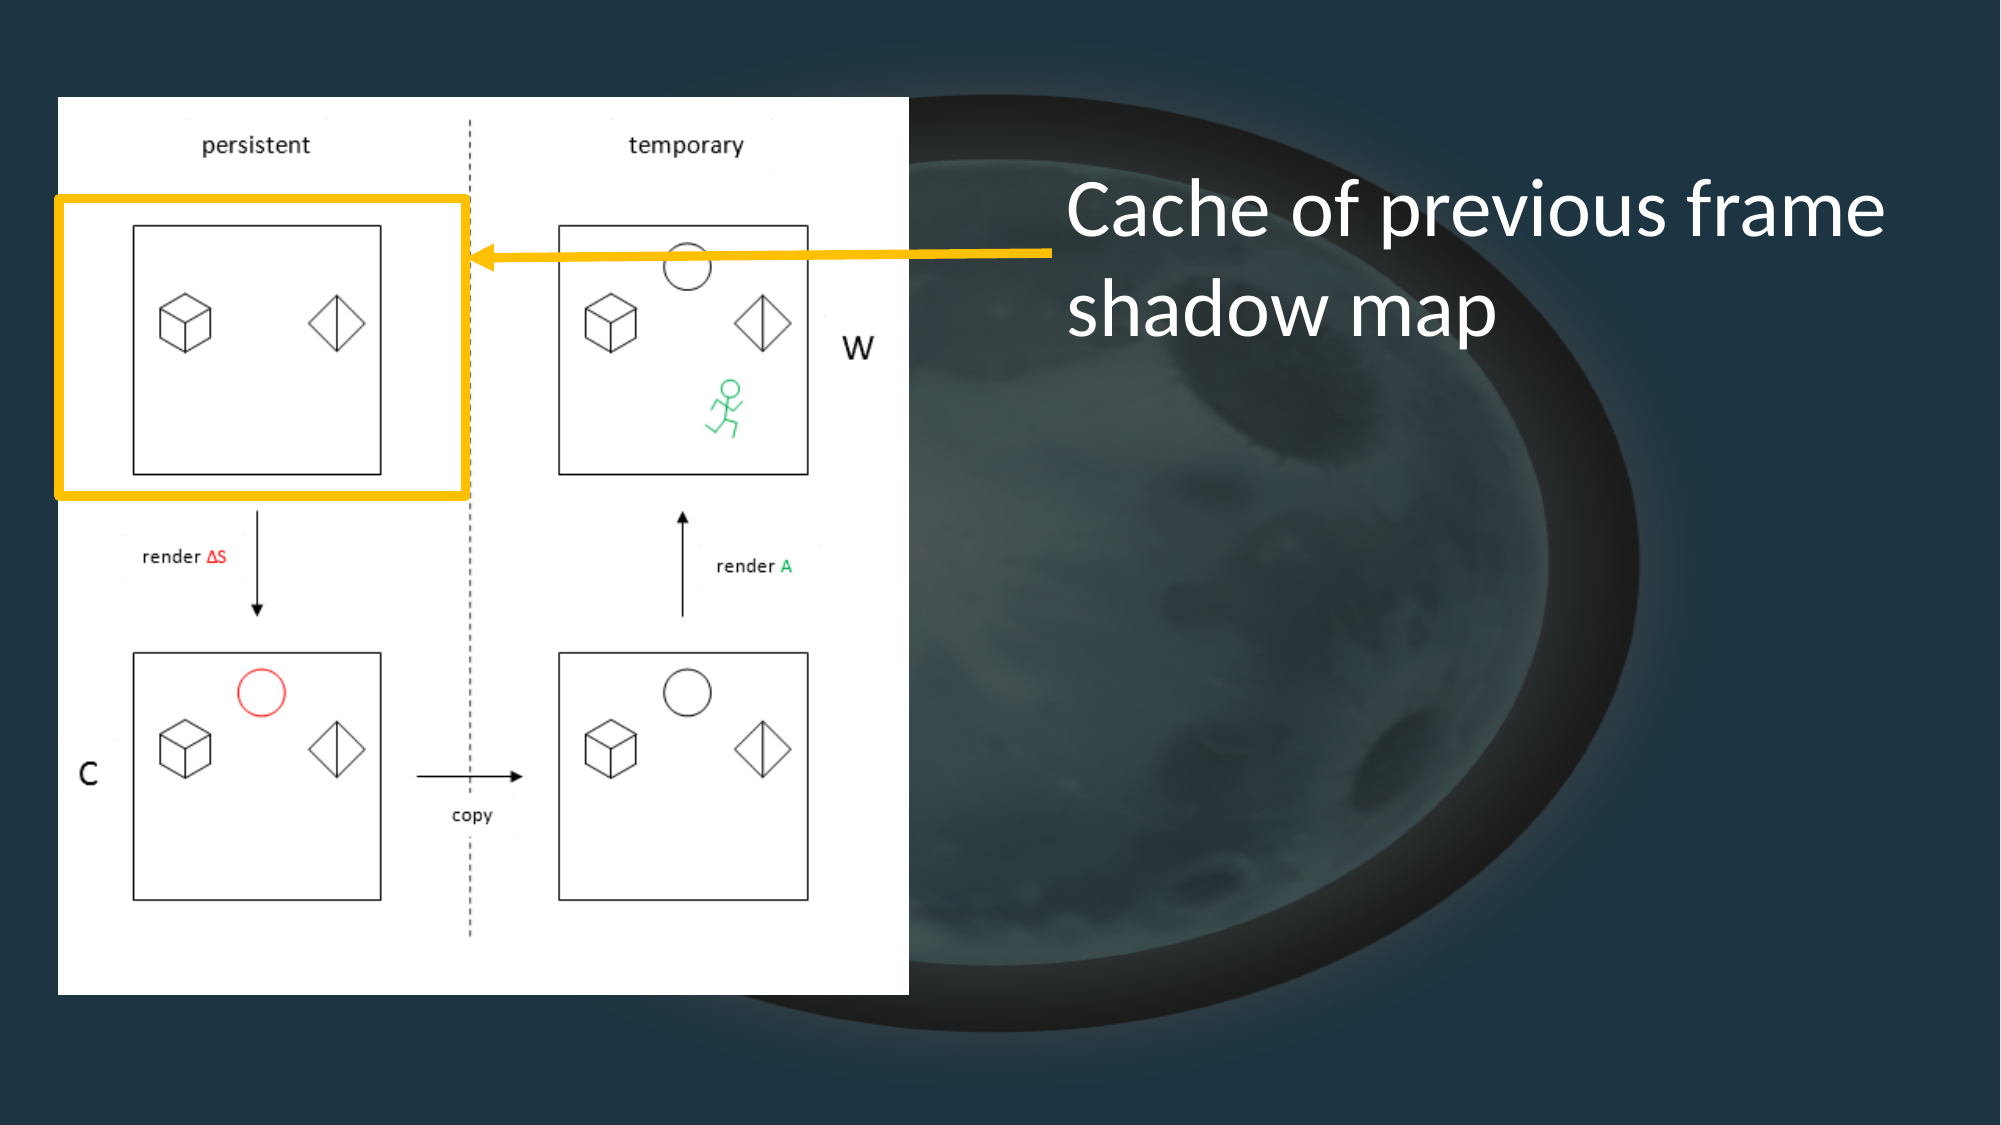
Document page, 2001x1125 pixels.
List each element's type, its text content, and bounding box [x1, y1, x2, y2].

picture [0, 0, 2001, 1125]
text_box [465, 254, 1052, 258]
text_box Cache of previous frame shadow map [1051, 145, 1965, 361]
